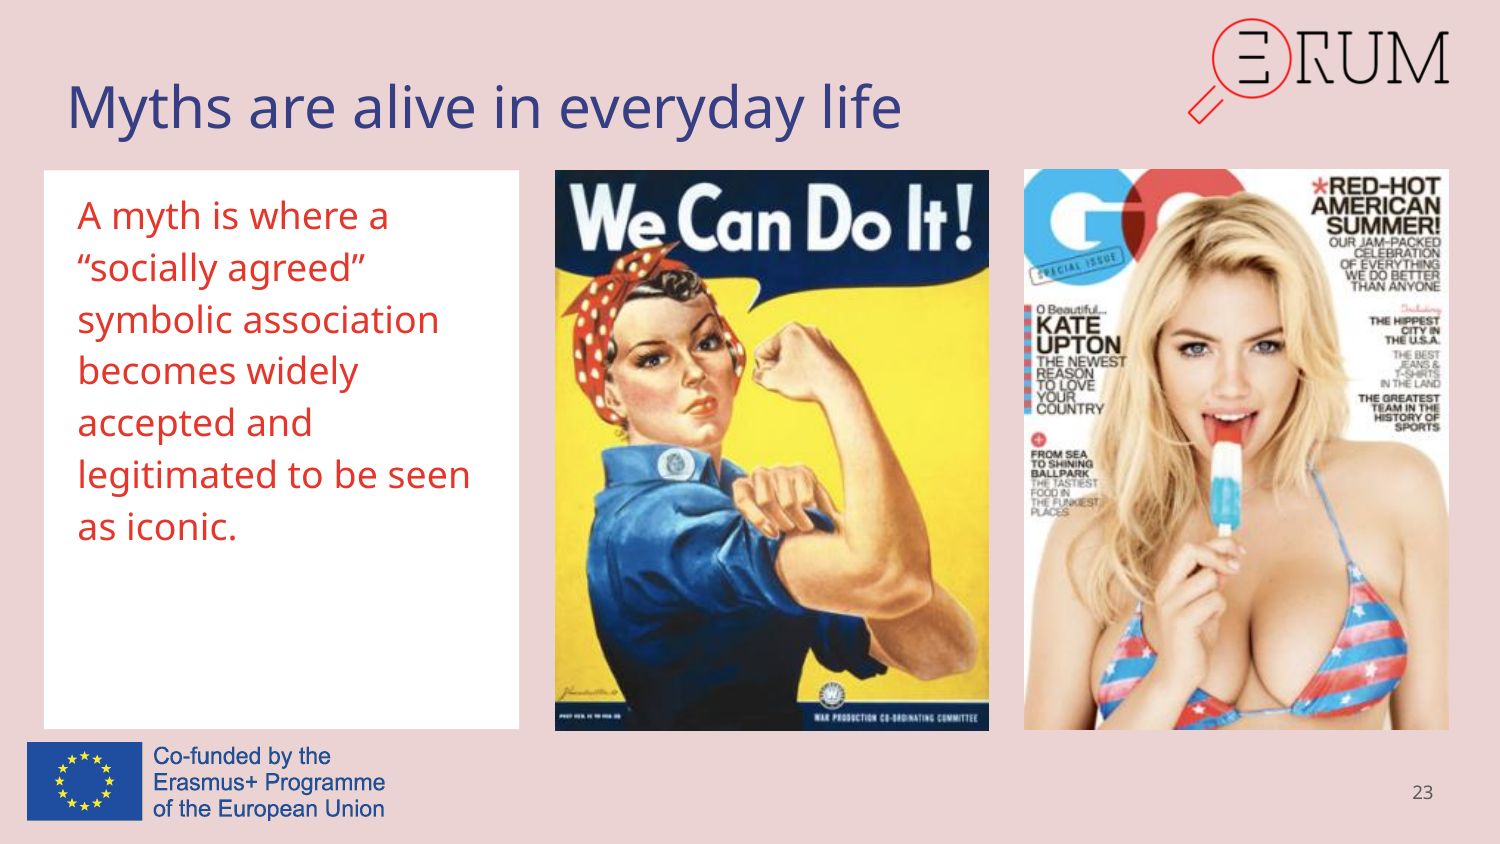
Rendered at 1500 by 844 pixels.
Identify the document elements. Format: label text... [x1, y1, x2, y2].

picture [555, 170, 989, 731]
slide_number 23 [1358, 761, 1449, 826]
picture [27, 742, 385, 821]
title Myths are alive in everyday life [51, 55, 1168, 150]
picture [1024, 169, 1450, 730]
picture [1136, 0, 1500, 137]
list A myth is where a “socially agreed” symbolic association becomes widely accepted and legitimated to be seen as iconic. [43, 170, 520, 730]
